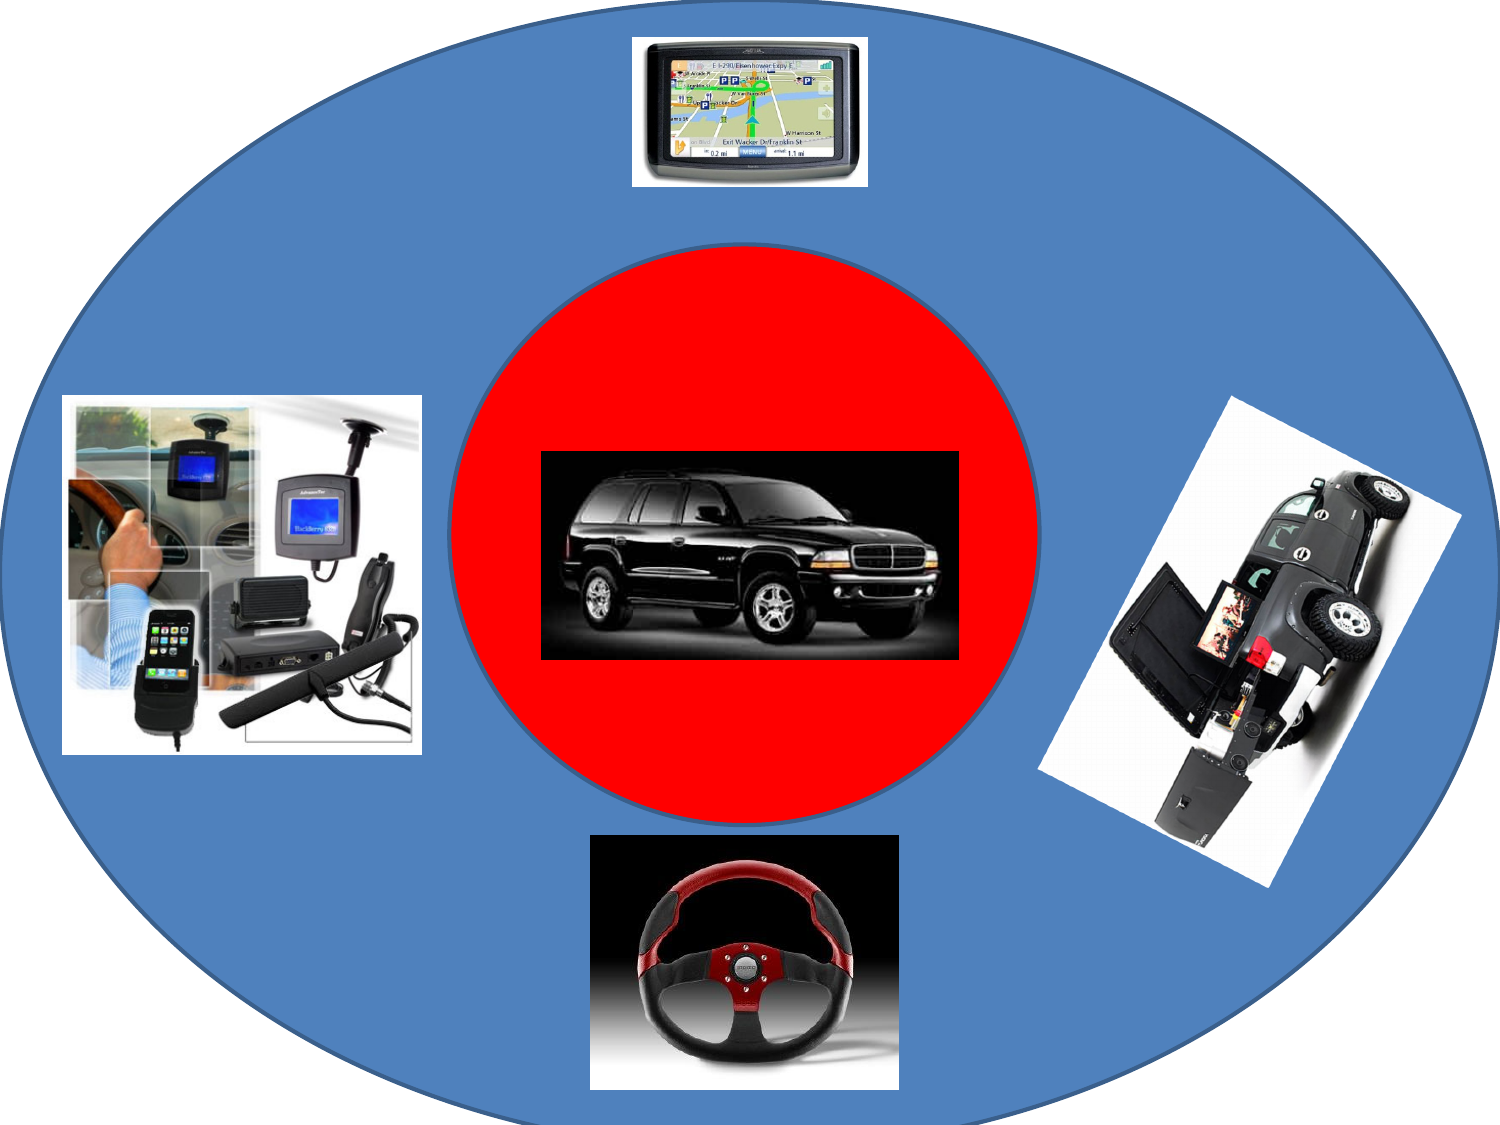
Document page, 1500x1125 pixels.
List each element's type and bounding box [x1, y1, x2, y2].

picture [631, 37, 869, 188]
picture [590, 835, 899, 1090]
picture [1038, 396, 1461, 887]
text_box [0, 0, 1500, 1125]
picture [541, 450, 959, 660]
text_box [447, 242, 1041, 828]
picture [62, 395, 422, 755]
